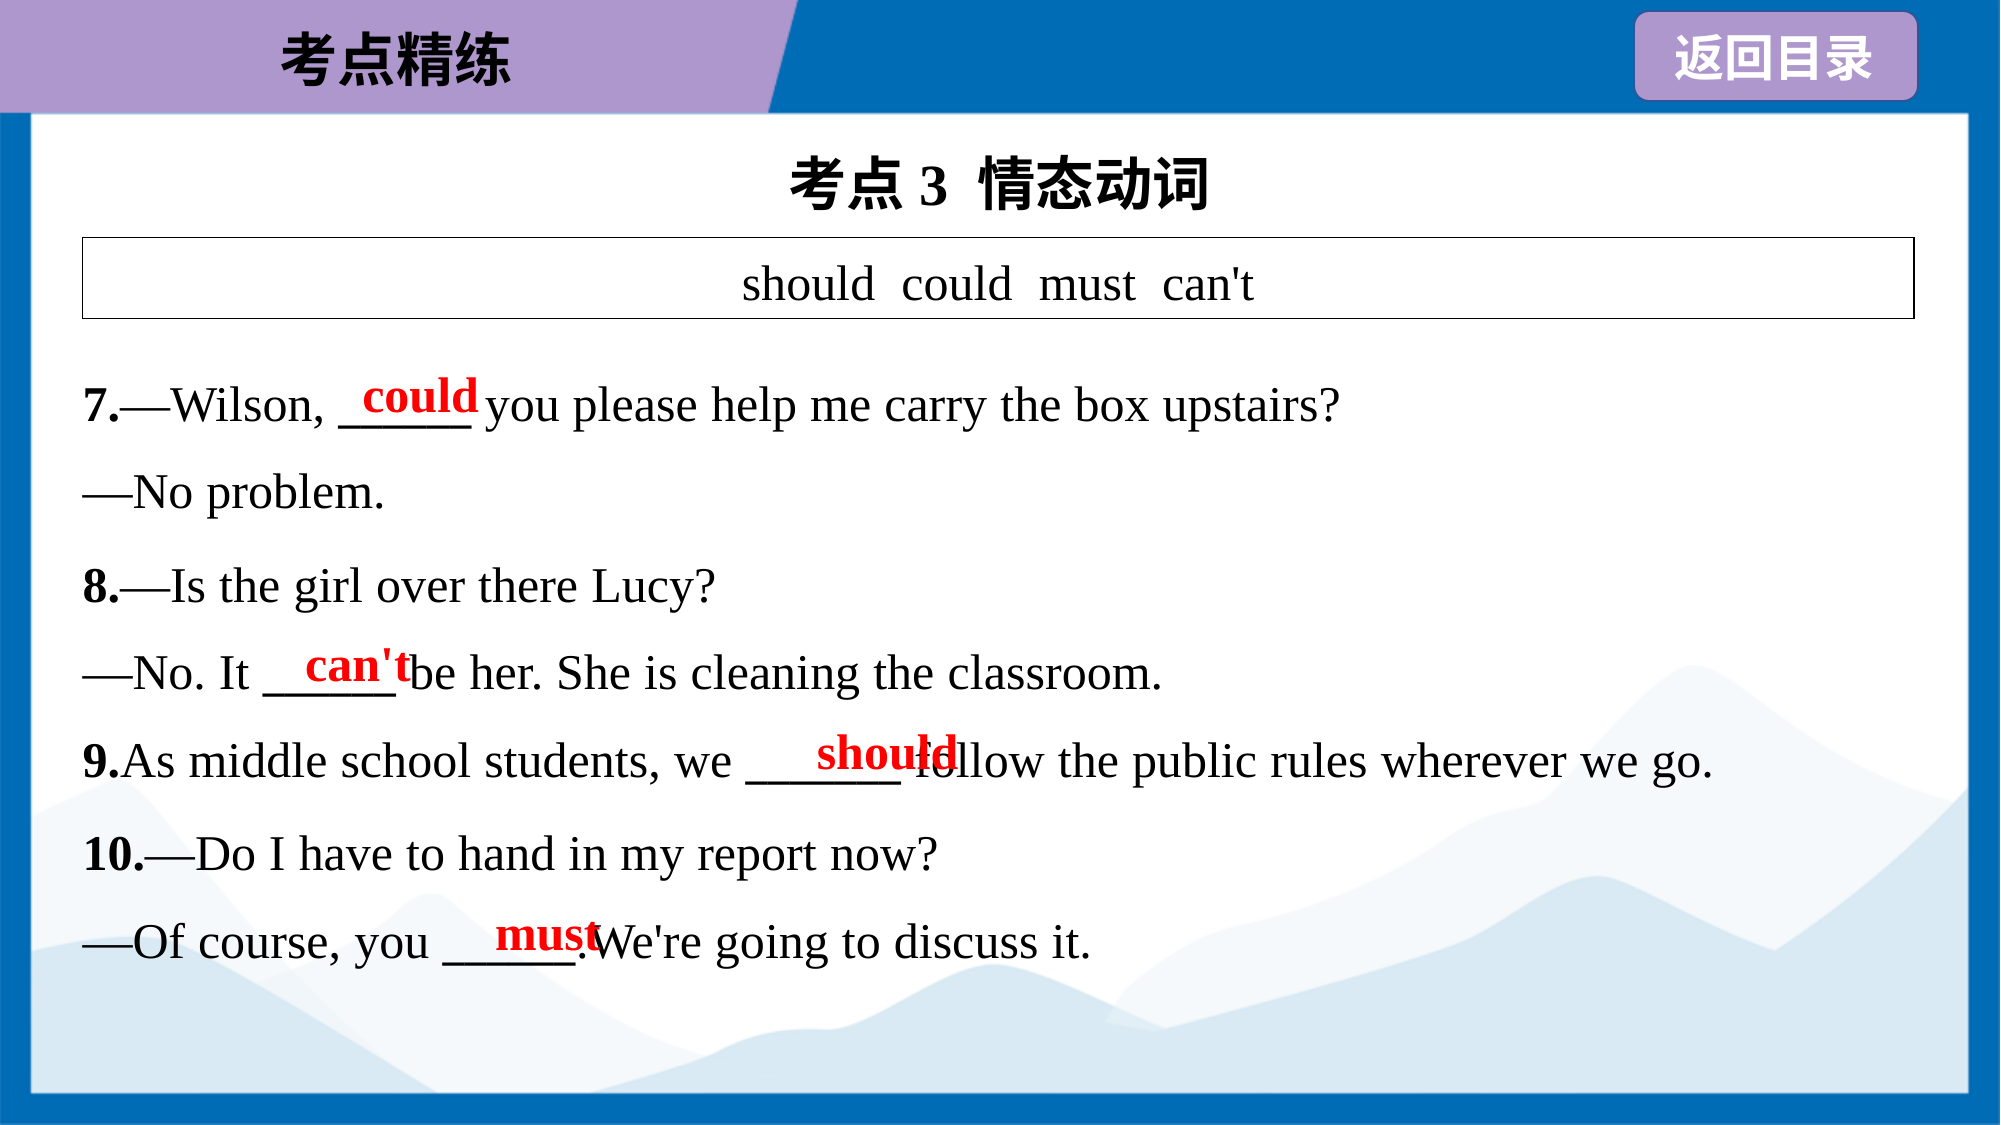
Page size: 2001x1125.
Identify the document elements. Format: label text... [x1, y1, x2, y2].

text_box 8.—Is the girl over there Lucy? —No. It ______ be her. She is cleaning the classroom. [82, 520, 1917, 690]
text_box 7.—Wilson, ______ you please help me carry the box upstairs? —No problem. [82, 339, 1917, 510]
picture [0, 0, 2000, 1125]
text_box should [798, 692, 977, 771]
text_box 9.As middle school students, we _______ follow the public rules wherever we go. [82, 700, 1917, 779]
text_box 10.—Do I have to hand in my report now? —Of course, you ______.We're going to discuss it. [82, 789, 1917, 959]
text_box can't [287, 604, 429, 683]
text_box 考点3 情态动词 [82, 146, 1917, 217]
text_box could [344, 335, 498, 414]
text_box must [476, 872, 619, 952]
table_header should could must can't [83, 238, 1913, 318]
